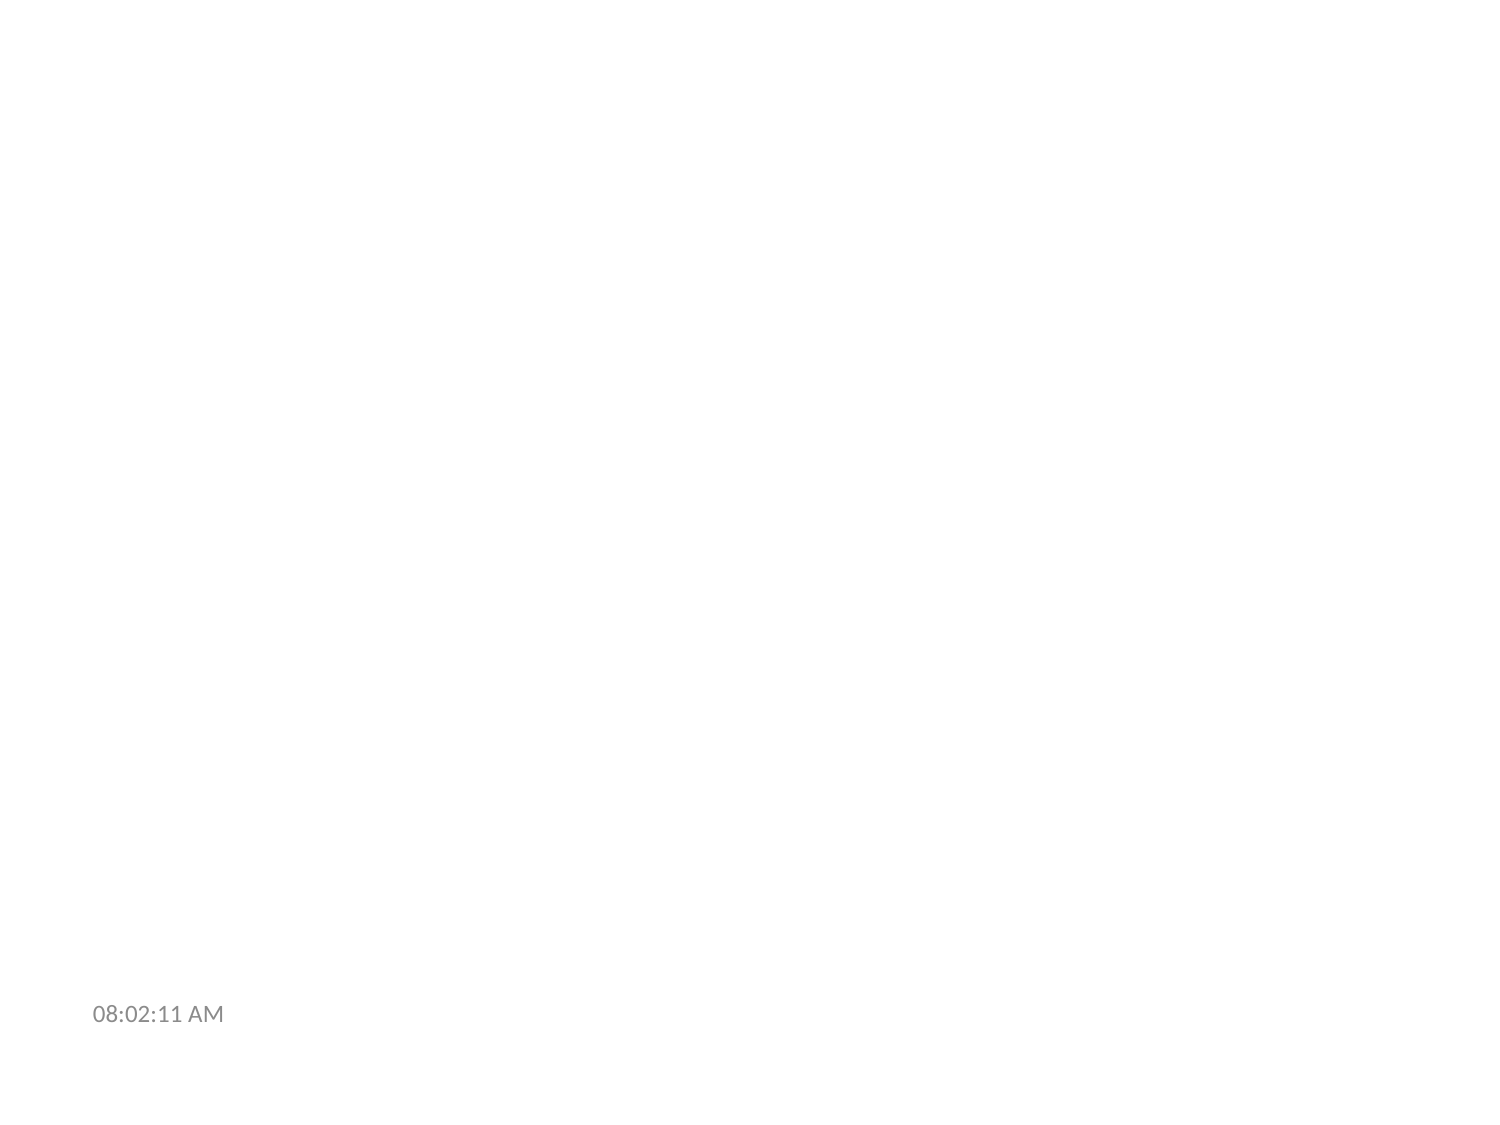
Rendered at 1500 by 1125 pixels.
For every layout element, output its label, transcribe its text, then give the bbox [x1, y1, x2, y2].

text_box 3:35:09 PM [77, 982, 428, 1043]
